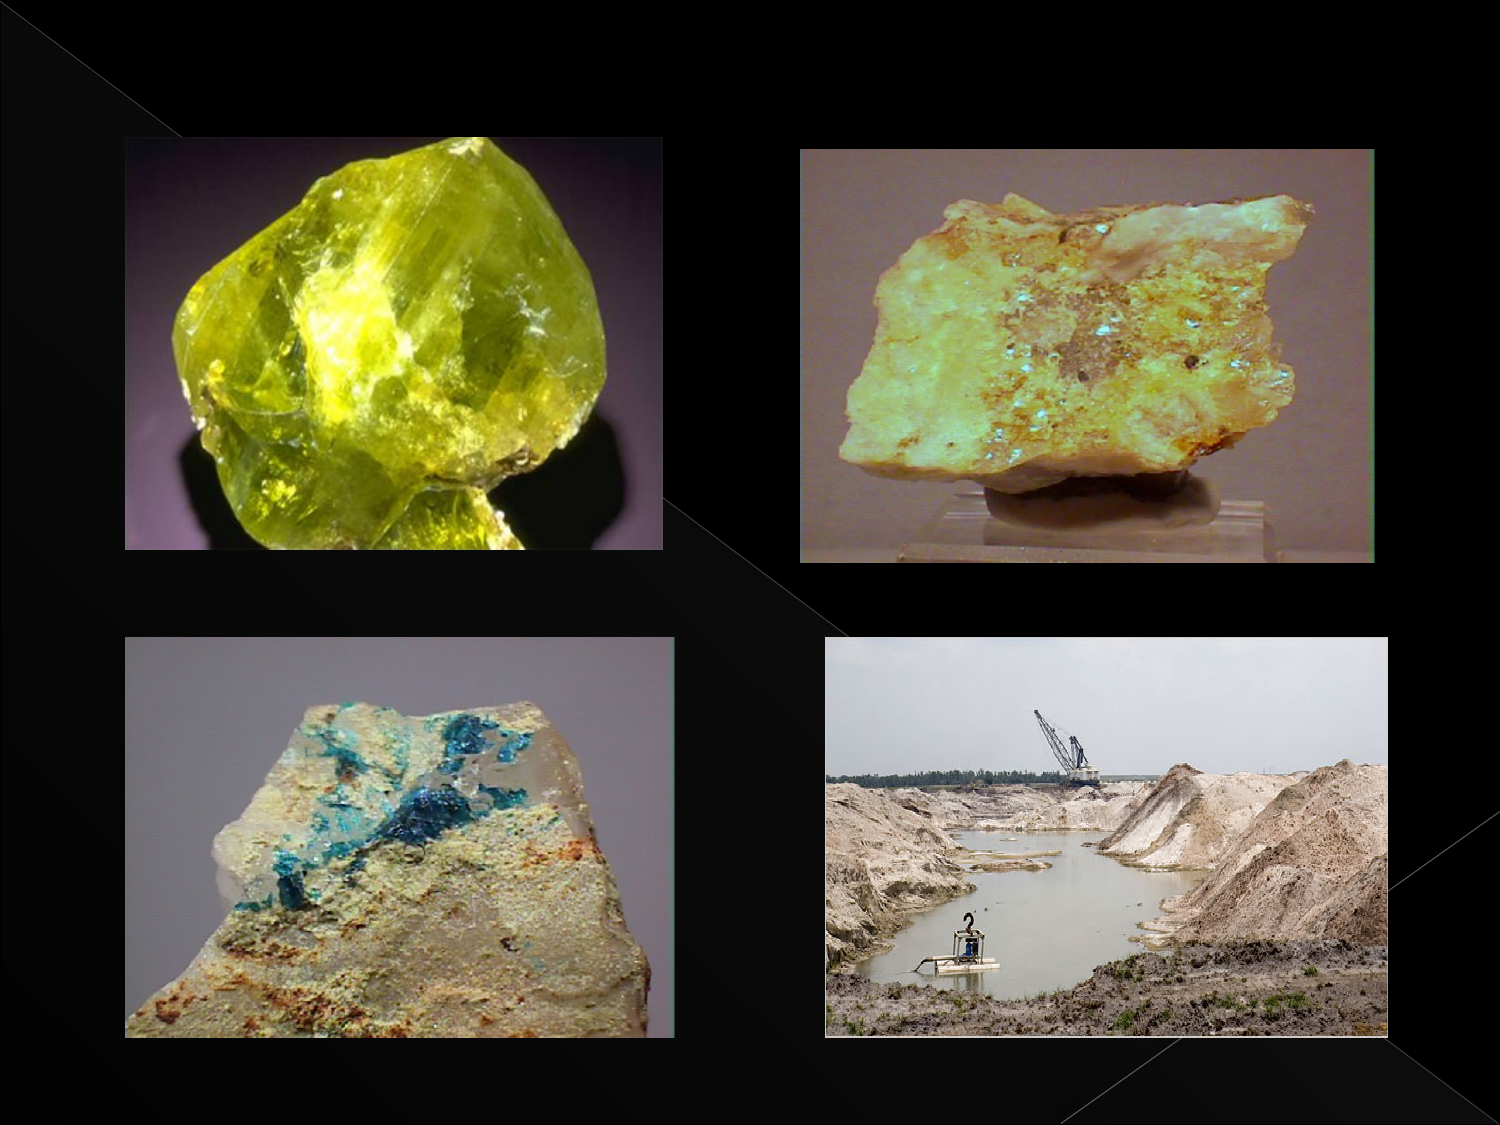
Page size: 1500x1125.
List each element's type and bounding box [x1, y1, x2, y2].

picture [799, 149, 1376, 563]
picture [124, 637, 676, 1038]
picture [824, 637, 1388, 1038]
picture [124, 137, 663, 551]
